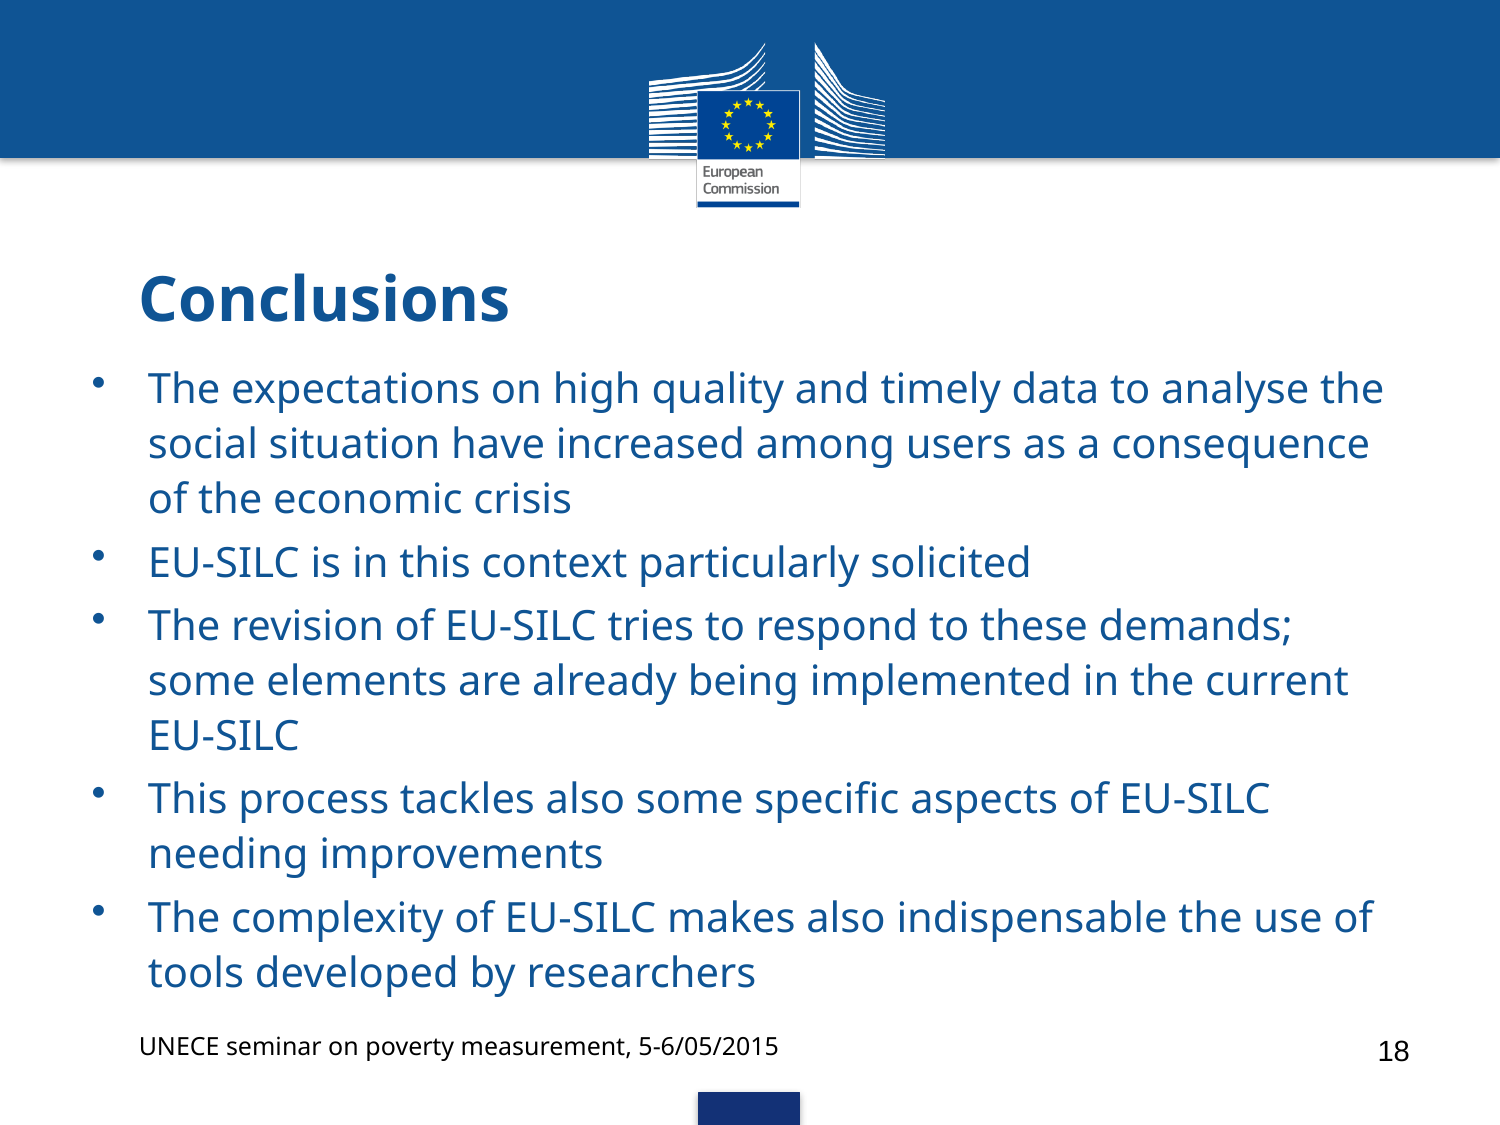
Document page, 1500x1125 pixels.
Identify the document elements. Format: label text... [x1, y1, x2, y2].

picture [649, 42, 885, 208]
list The expectations on high quality and timely data to analyse the social situation have increased among users as a consequence of the economic crisis EU-SILC is in this context particularly solicited The revision of EU-SILC tries to respond to these demands; some elements are already being implemented in the current EU-SILC This process tackles also some specific aspects of EU-SILC needing improvements The complexity of EU-SILC makes also indispensable the use of tools developed by researchers [76, 349, 1427, 1012]
text_box UNECE seminar on poverty measurement, 5-6/05/2015 [123, 1023, 1022, 1068]
title Conclusions [64, 219, 1415, 374]
slide_number 18 [1074, 1024, 1425, 1103]
